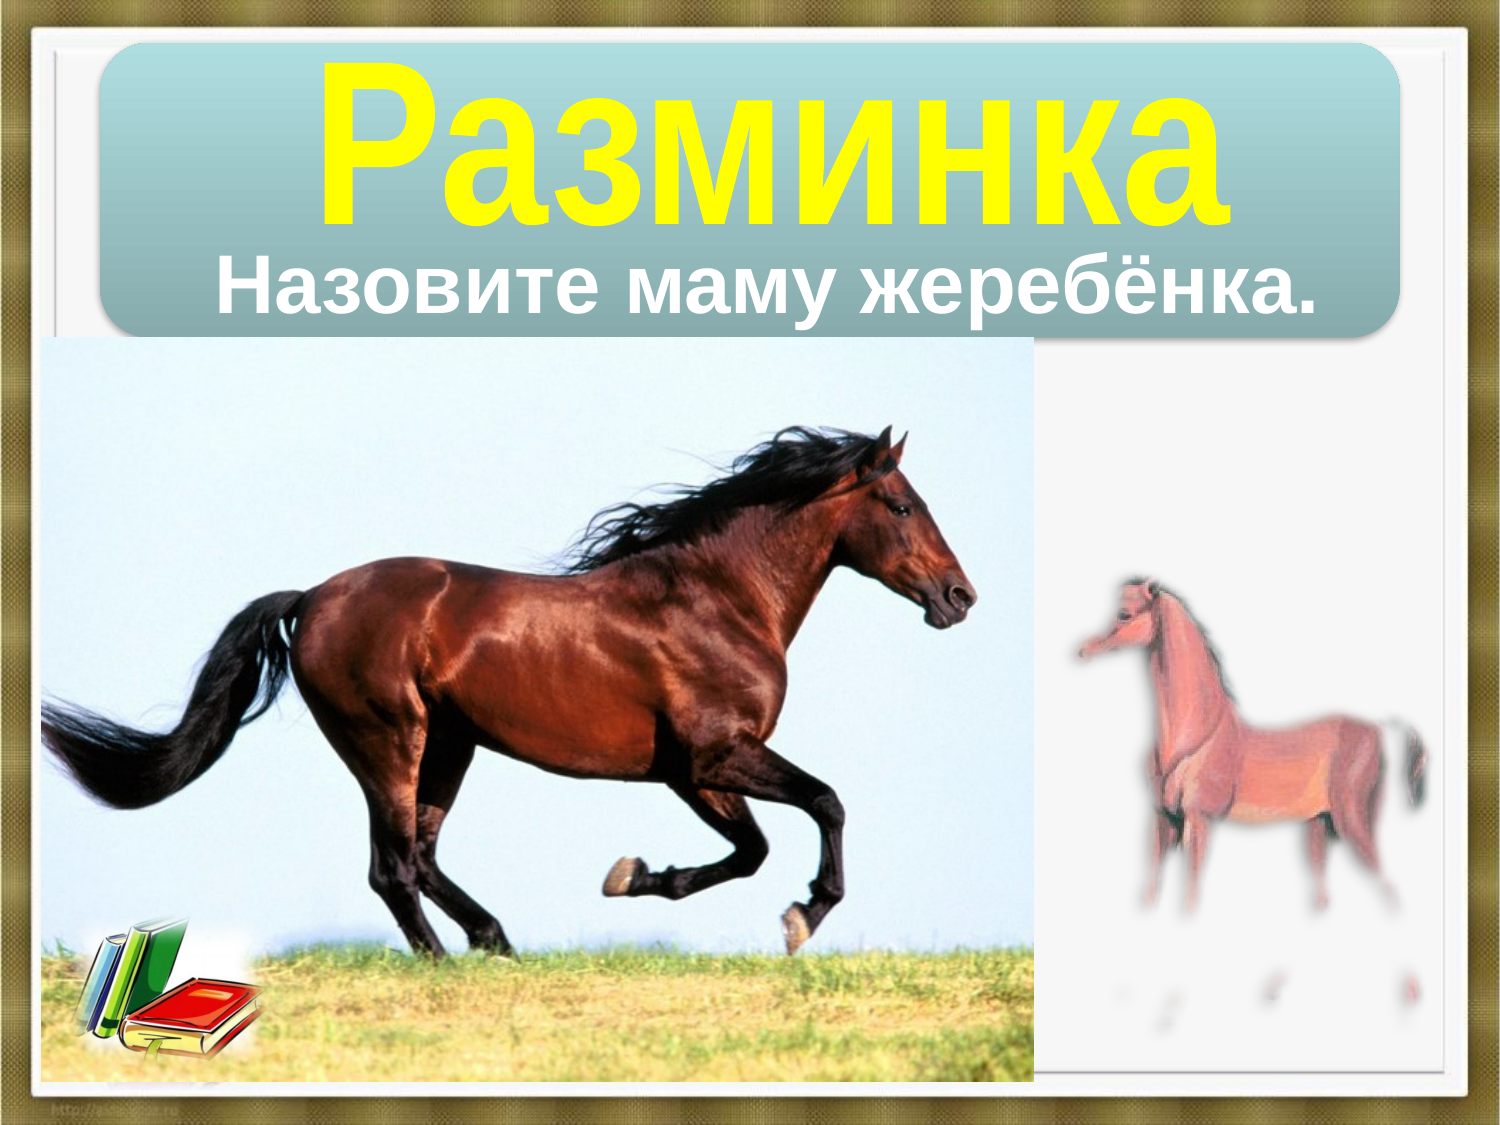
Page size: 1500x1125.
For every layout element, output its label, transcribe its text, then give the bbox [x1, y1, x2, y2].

text_box Назовите маму жеребёнка. [64, 223, 1471, 339]
picture [0, 0, 1500, 1125]
text_box [100, 42, 1400, 223]
